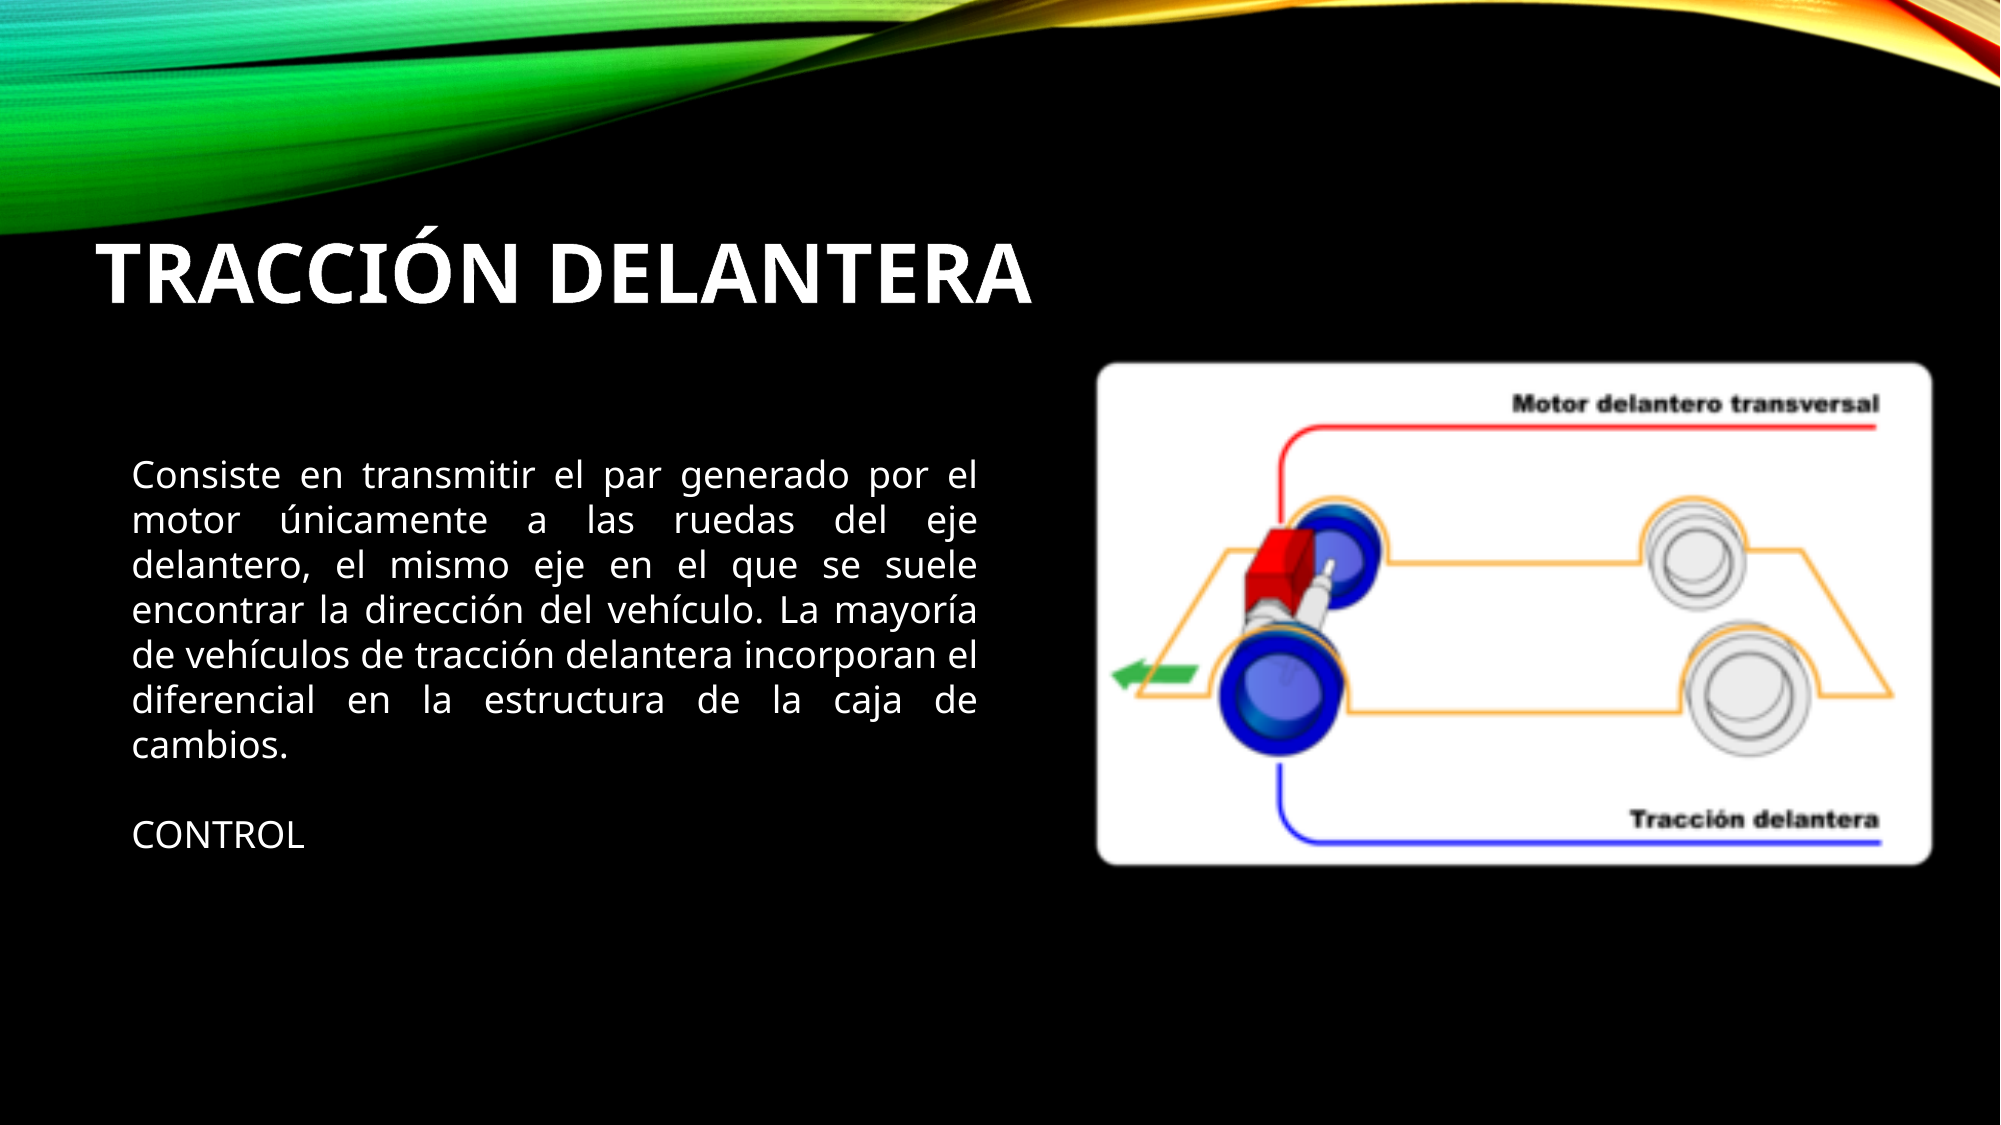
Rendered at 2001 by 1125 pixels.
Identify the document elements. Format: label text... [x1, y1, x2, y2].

text_box Consiste en transmitir el par generado por el motor únicamente a las ruedas del eje delantero, el mismo eje en el que se suele encontrar la dirección del vehículo. La mayoría de vehículos de tracción delantera incorporan el diferencial en la estructura de la caja de cambios. CONTROL [116, 443, 994, 864]
picture [0, 0, 2000, 237]
picture [1092, 358, 1939, 873]
title TRACCIÓN DELANTERA [62, 194, 1048, 359]
